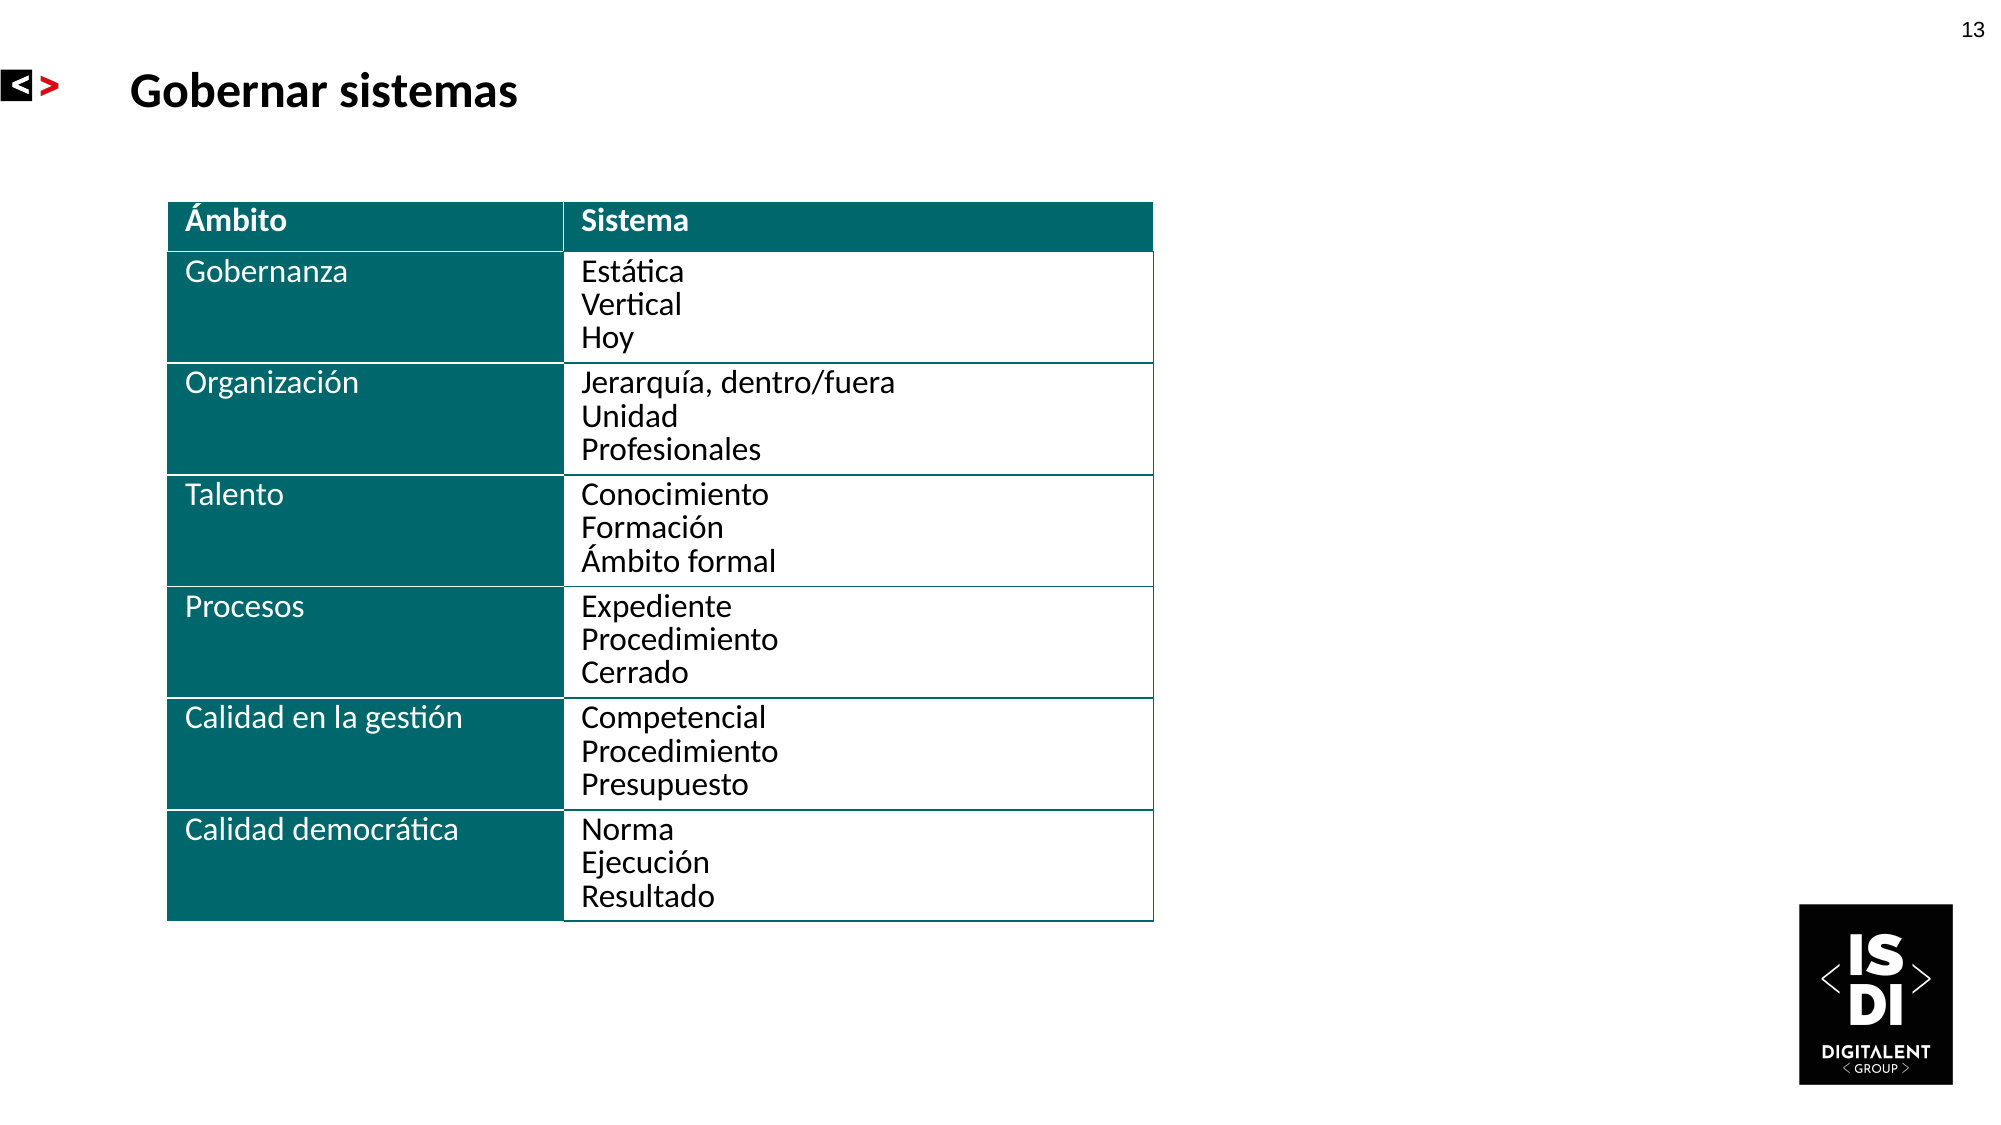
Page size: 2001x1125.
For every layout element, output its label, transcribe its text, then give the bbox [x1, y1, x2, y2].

table_cell Procesos [167, 587, 564, 697]
title Gobernar sistemas [115, 37, 1888, 137]
table_cell Norma Ejecución Resultado [564, 811, 1153, 920]
table_cell Jerarquía, dentro/fuera Unidad Profesionales [564, 364, 1153, 474]
table_cell Expediente Procedimiento Cerrado [564, 587, 1153, 697]
table_cell Talento [167, 476, 564, 586]
table_cell Calidad democrática [167, 811, 564, 921]
table_cell Gobernanza [167, 252, 564, 362]
table_cell Conocimiento Formación Ámbito formal [564, 476, 1153, 586]
table_header Ámbito [168, 202, 563, 251]
picture [37, 74, 59, 99]
table_cell Estática Vertical Hoy [564, 252, 1153, 362]
table_header Sistema [564, 202, 1153, 251]
table_cell Organización [167, 364, 564, 474]
picture [1797, 902, 1955, 1087]
table_cell Calidad en la gestión [167, 699, 564, 809]
picture [7, 73, 33, 100]
table_cell Competencial Procedimiento Presupuesto [564, 699, 1153, 809]
